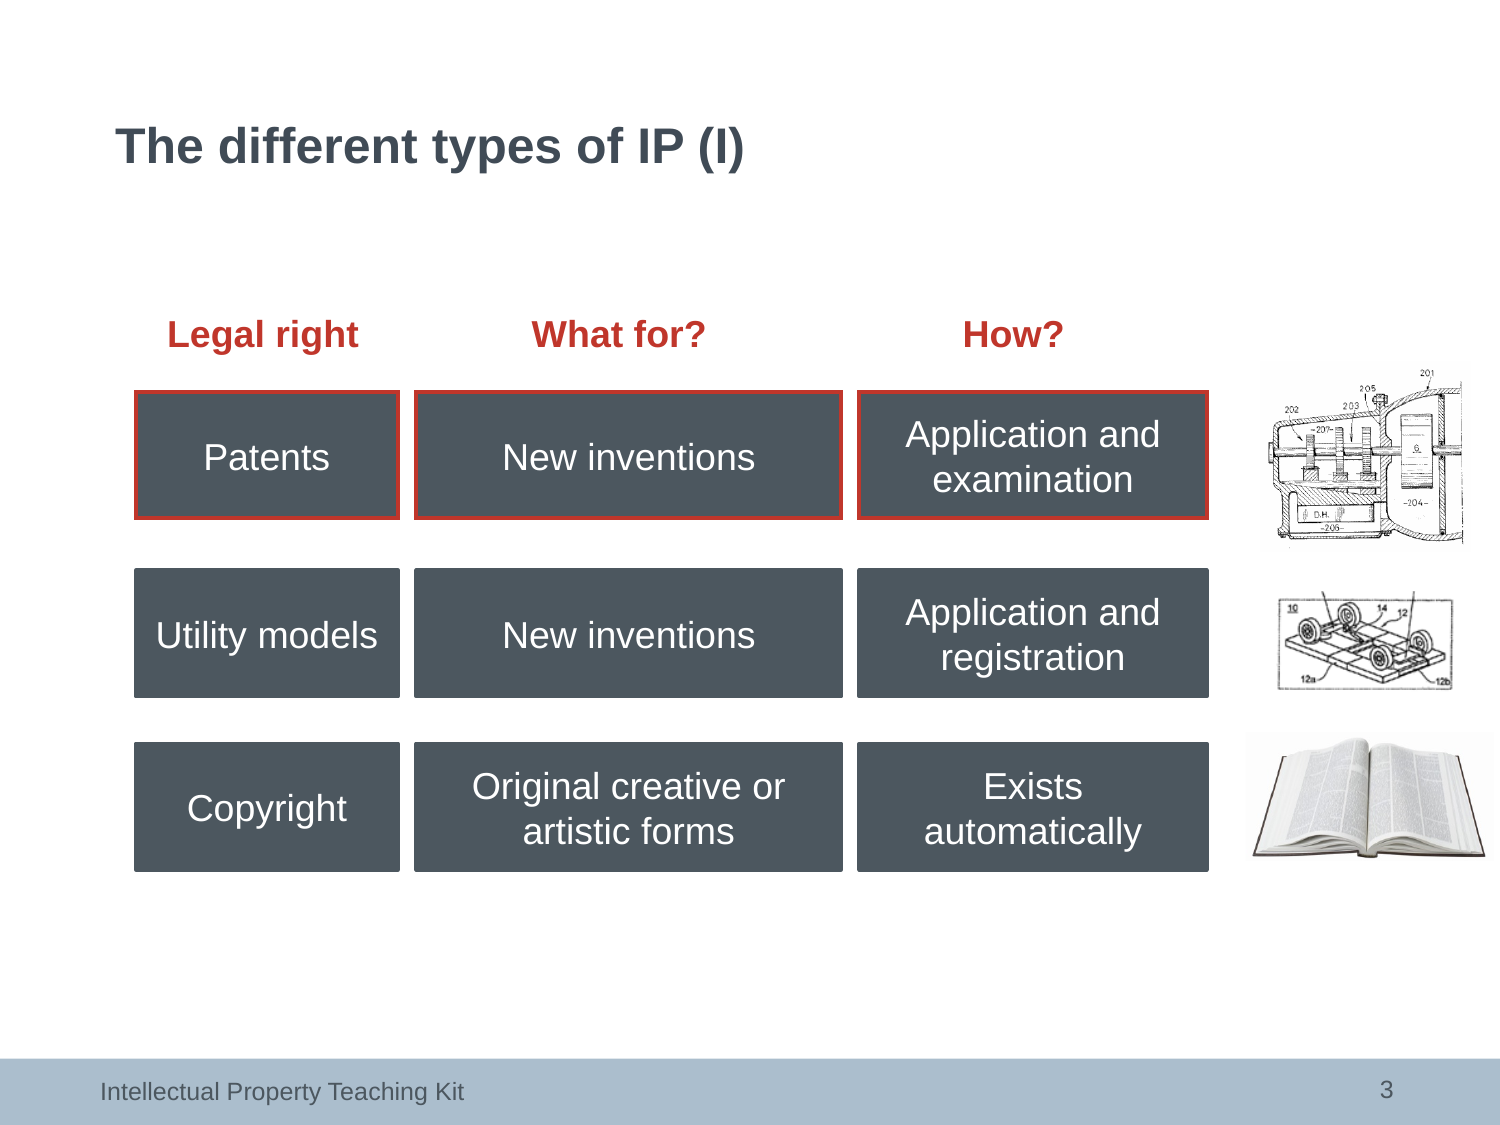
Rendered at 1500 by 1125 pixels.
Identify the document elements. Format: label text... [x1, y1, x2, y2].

text_box Utility models [134, 568, 400, 698]
text_box How? [948, 303, 1080, 363]
text_box Patents [135, 392, 399, 519]
footer Intellectual Property Teaching Kit [100, 1074, 988, 1125]
title The different types of IP (I) [100, 66, 1400, 221]
picture [1275, 590, 1455, 695]
text_box What for? [516, 303, 722, 363]
text_box 3 [1269, 1070, 1394, 1106]
text_box Application and examination [859, 392, 1207, 519]
text_box Copyright [134, 742, 400, 872]
text_box Application and registration [857, 568, 1209, 698]
text_box New inventions [414, 568, 843, 698]
text_box Legal right [152, 303, 378, 363]
text_box Original creative or artistic forms [414, 742, 843, 872]
text_box Exists automatically [857, 742, 1209, 872]
picture [1260, 361, 1471, 552]
picture [1245, 732, 1495, 862]
text_box New inventions [416, 392, 842, 519]
